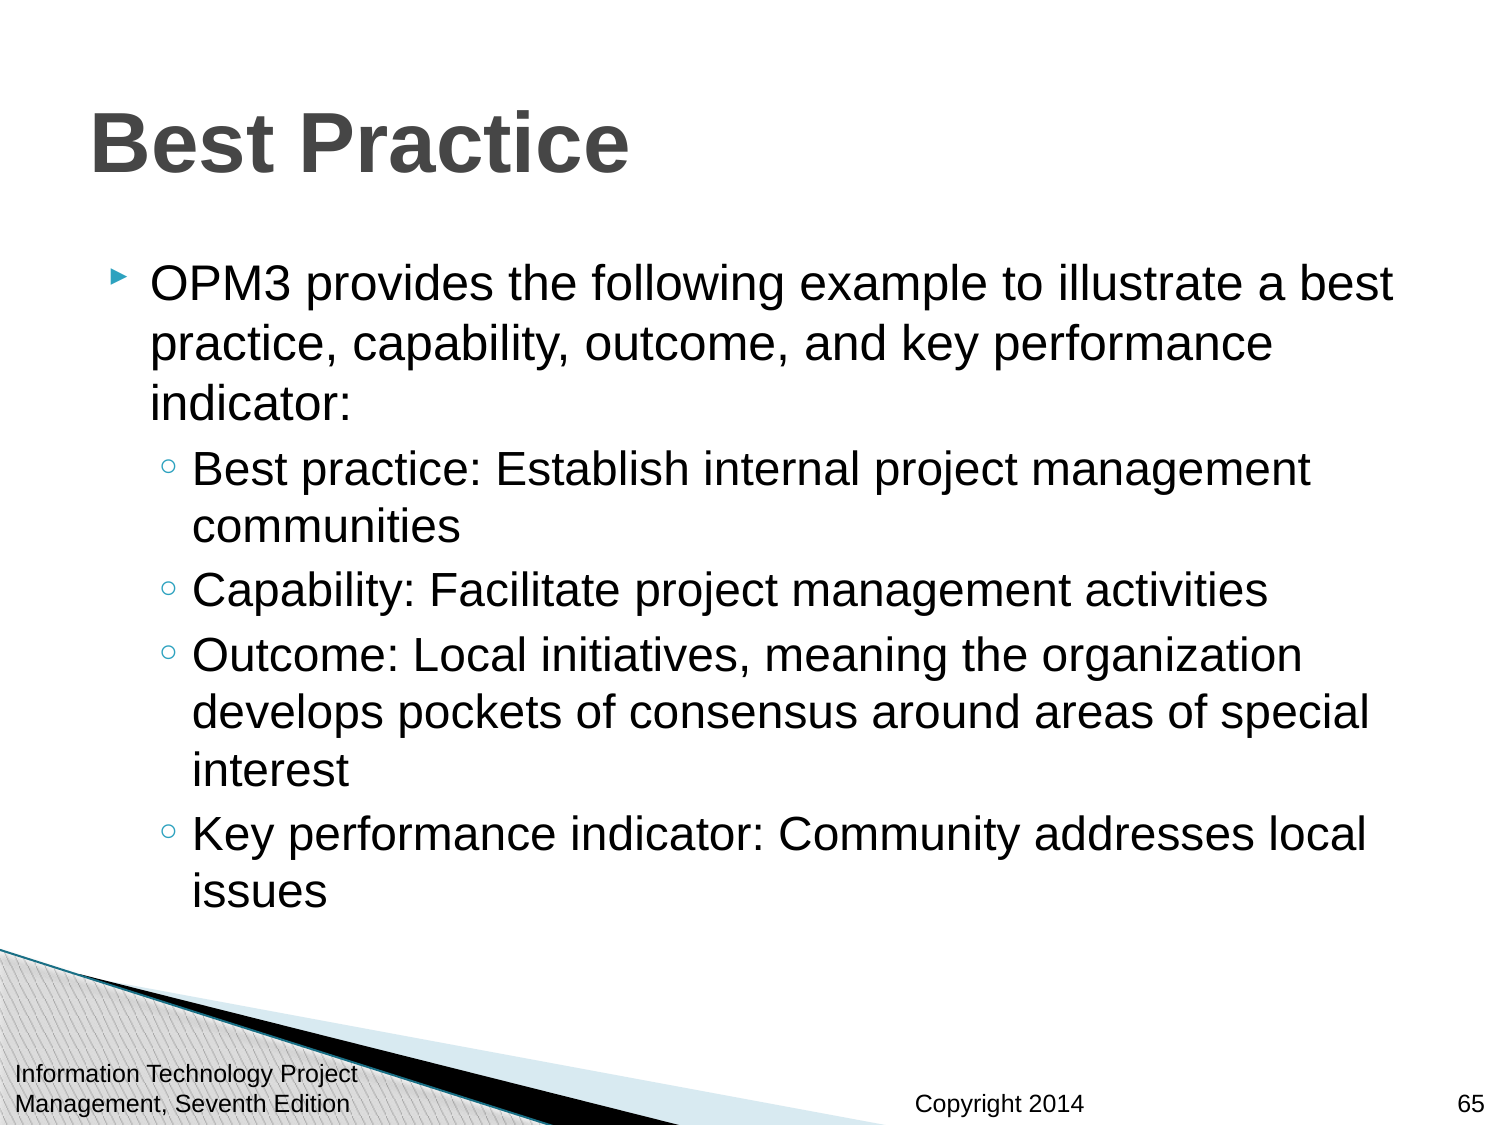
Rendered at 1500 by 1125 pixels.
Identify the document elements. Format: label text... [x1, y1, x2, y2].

list OPM3 provides the following example to illustrate a best practice, capability, outcome, and key performance indicator: Best practice: Establish internal project management communities Capability: Facilitate project management activities Outcome: Local initiatives, meaning the organization develops pockets of consensus around areas of special interest Key performance indicator: Community addresses local issues [74, 242, 1426, 986]
footer Information Technology Project Management, Seventh Edition [0, 1065, 425, 1125]
slide_number 65 [1408, 1065, 1500, 1125]
title Best Practice [75, 45, 1425, 233]
